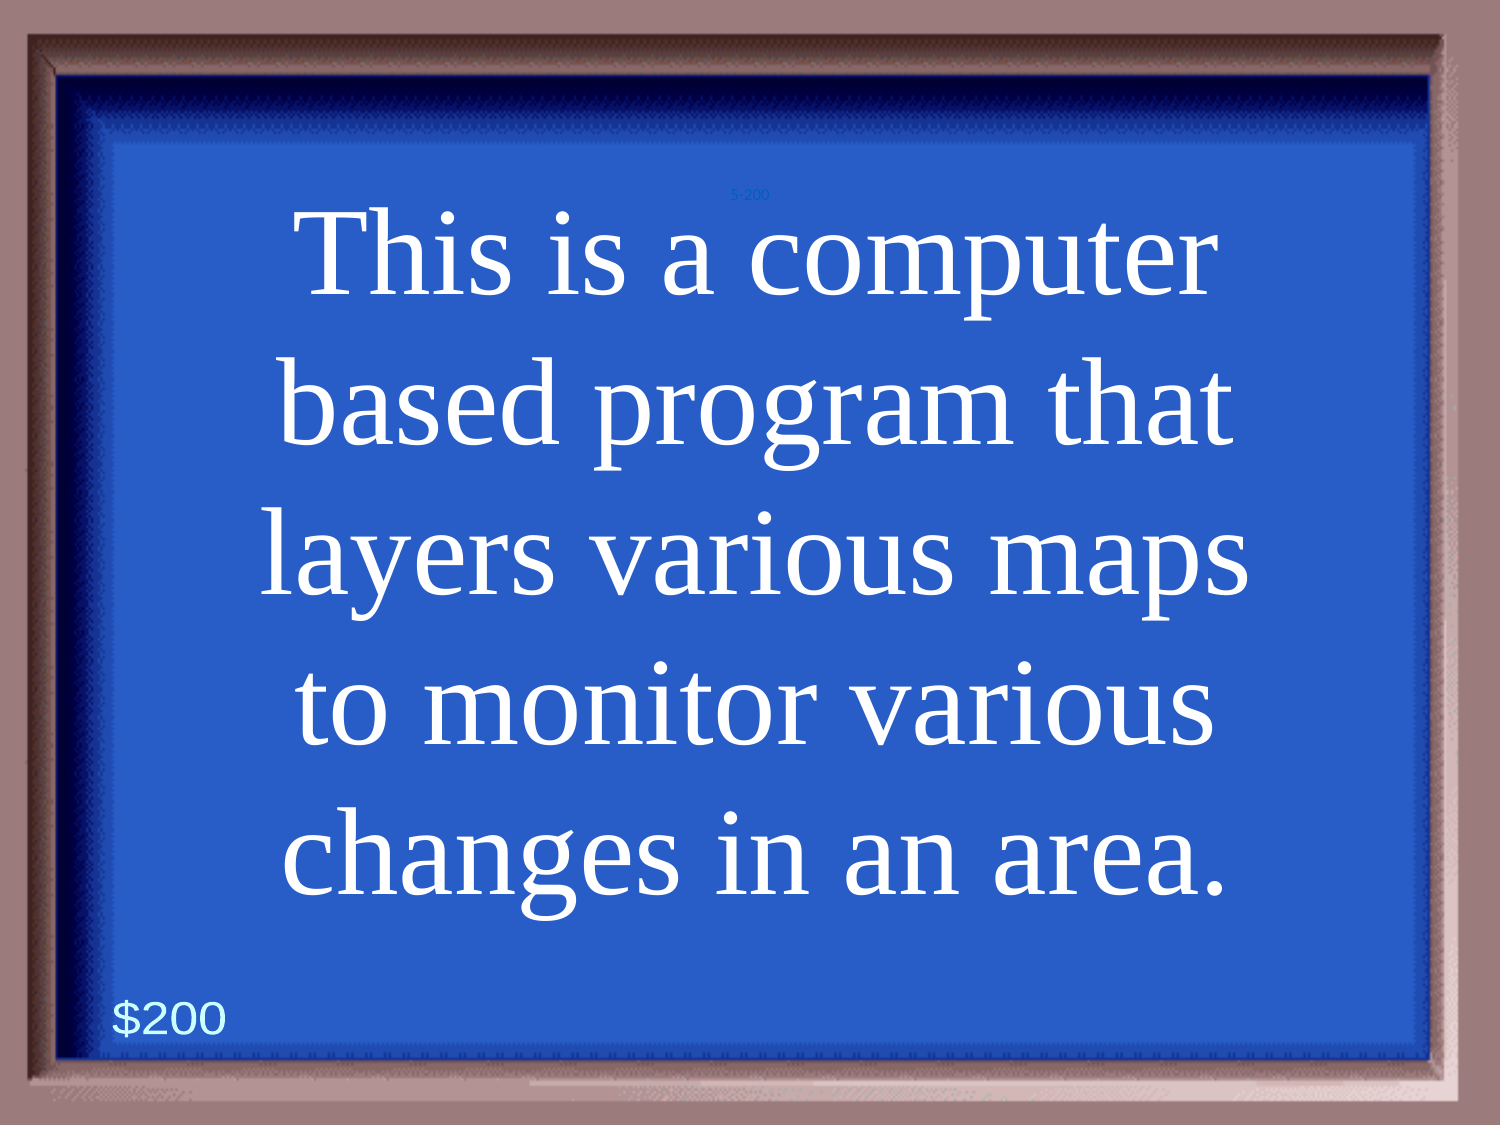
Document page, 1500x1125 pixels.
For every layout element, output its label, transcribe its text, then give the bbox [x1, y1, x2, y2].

picture [0, 0, 1500, 1125]
title 5-200 [112, 99, 1388, 288]
text_box This is a computer based program that layers various maps to monitor various changes in an area. [187, 162, 1325, 928]
